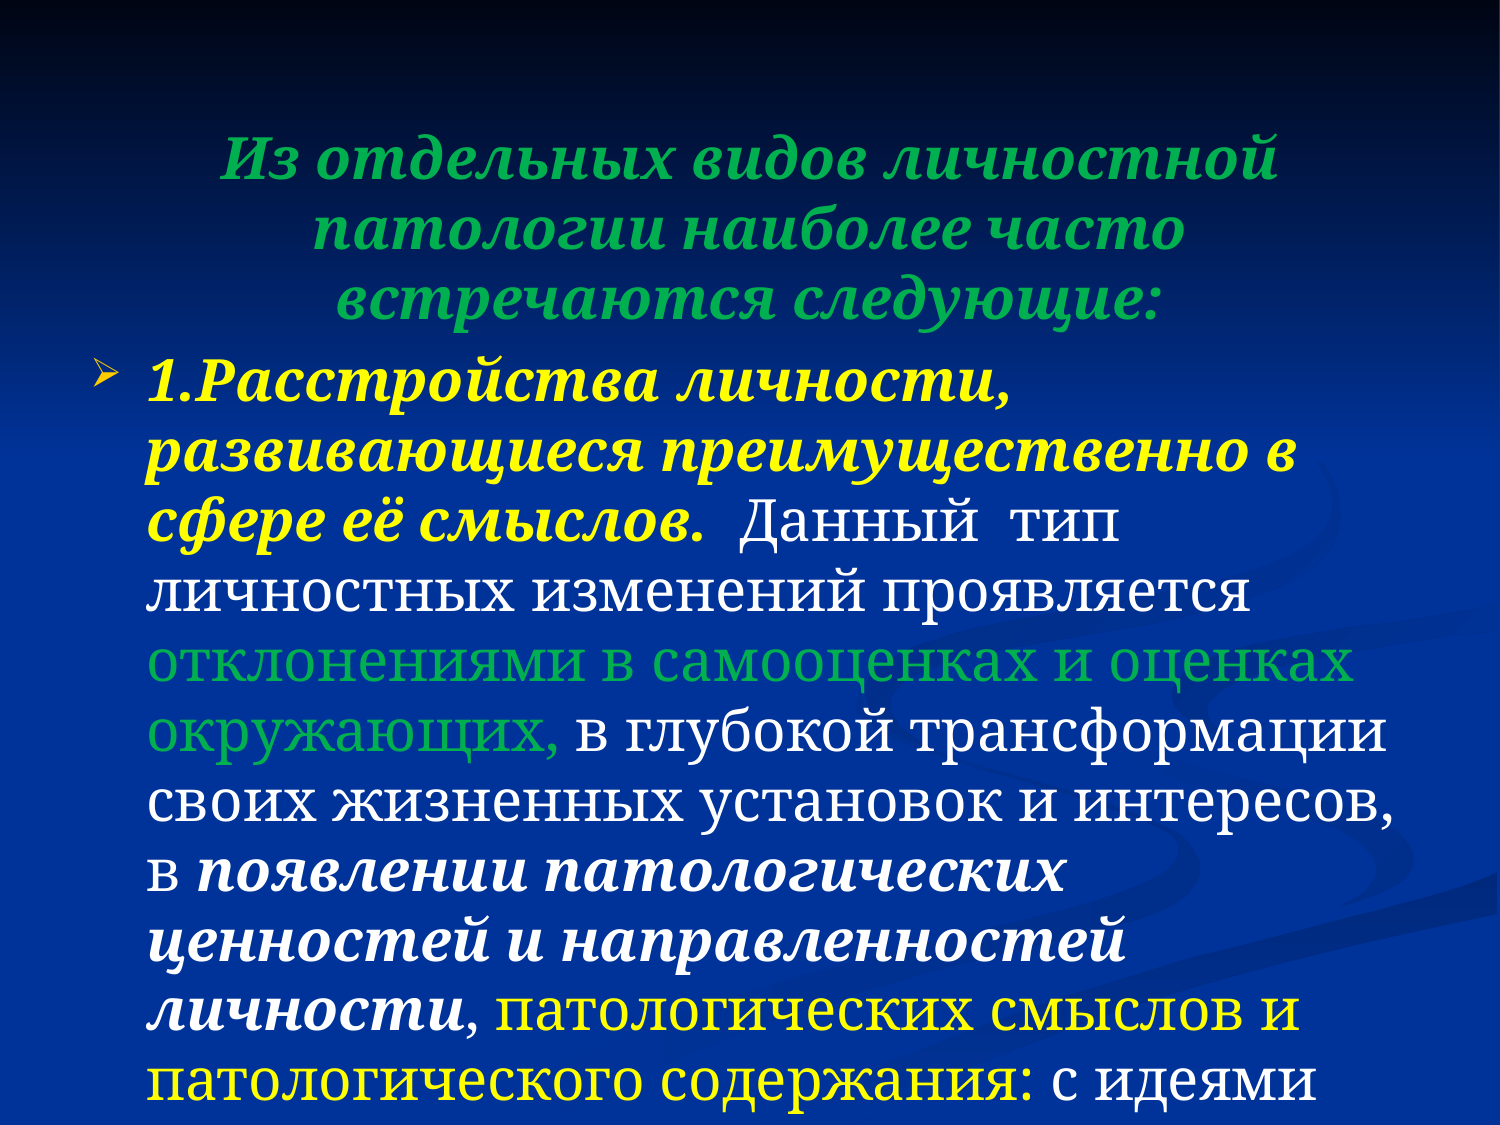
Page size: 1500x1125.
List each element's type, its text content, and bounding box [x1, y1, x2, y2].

list Из отдельных видов личностной патологии наиболее часто встречаются следующие: 1.Расстройства личности, развивающиеся преимущественно в сфере её смыслов. Данный тип личностных изменений проявляется отклонениями в самооценках и оценках окружающих, в глубокой трансформации своих жизненных установок и интересов, в появлении патологических ценностей и направленностей личности, патологических смыслов и патологического содержания: с идеями ревности, величия, преследования, изобретения, наличия болезни и т.п. [74, 113, 1426, 1071]
